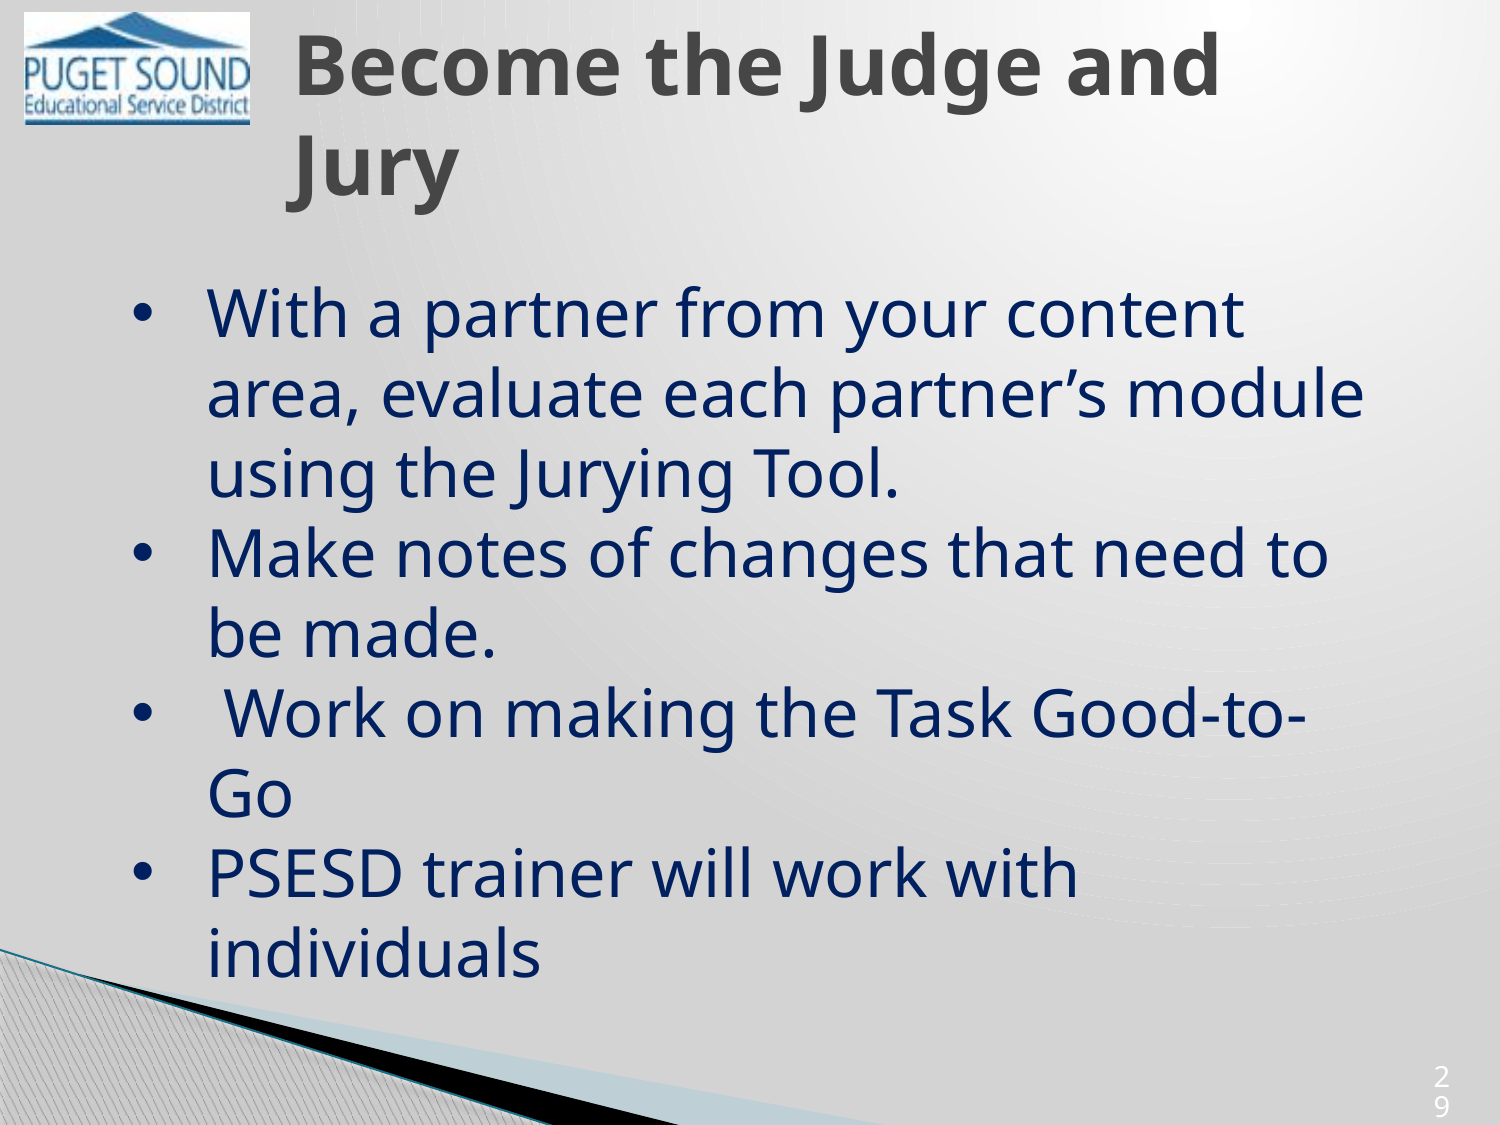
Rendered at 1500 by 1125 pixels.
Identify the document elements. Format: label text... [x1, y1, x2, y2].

title Become the Judge and Jury [278, 37, 1425, 188]
picture [24, 12, 250, 125]
text_box With a partner from your content area, evaluate each partner’s module using the Jurying Tool. Make notes of changes that need to be made. Work on making the Task Good-to-Go PSESD trainer will work with individuals [116, 263, 1394, 999]
slide_number 29 [1418, 1051, 1479, 1112]
